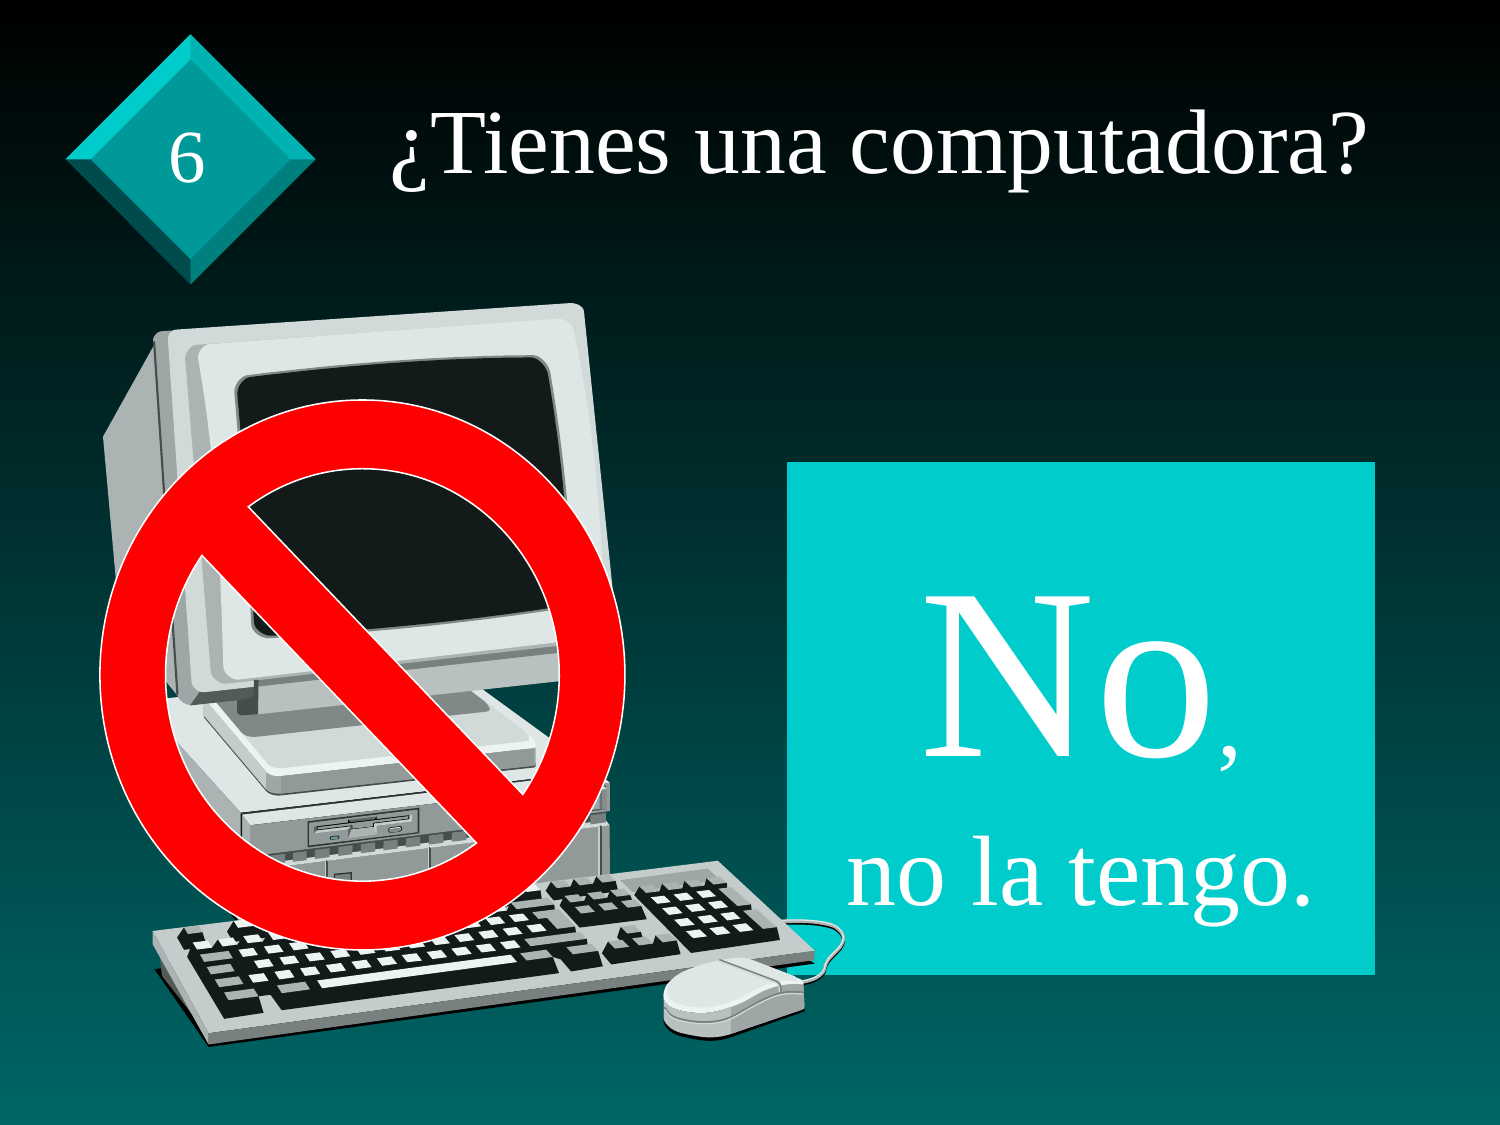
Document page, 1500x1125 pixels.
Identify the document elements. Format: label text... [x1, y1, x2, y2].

text_box 6 [137, 99, 238, 205]
text_box ¿Tienes una computadora? [374, 74, 1438, 200]
text_box No, no la tengo. [853, 462, 1375, 975]
picture [99, 299, 849, 1051]
